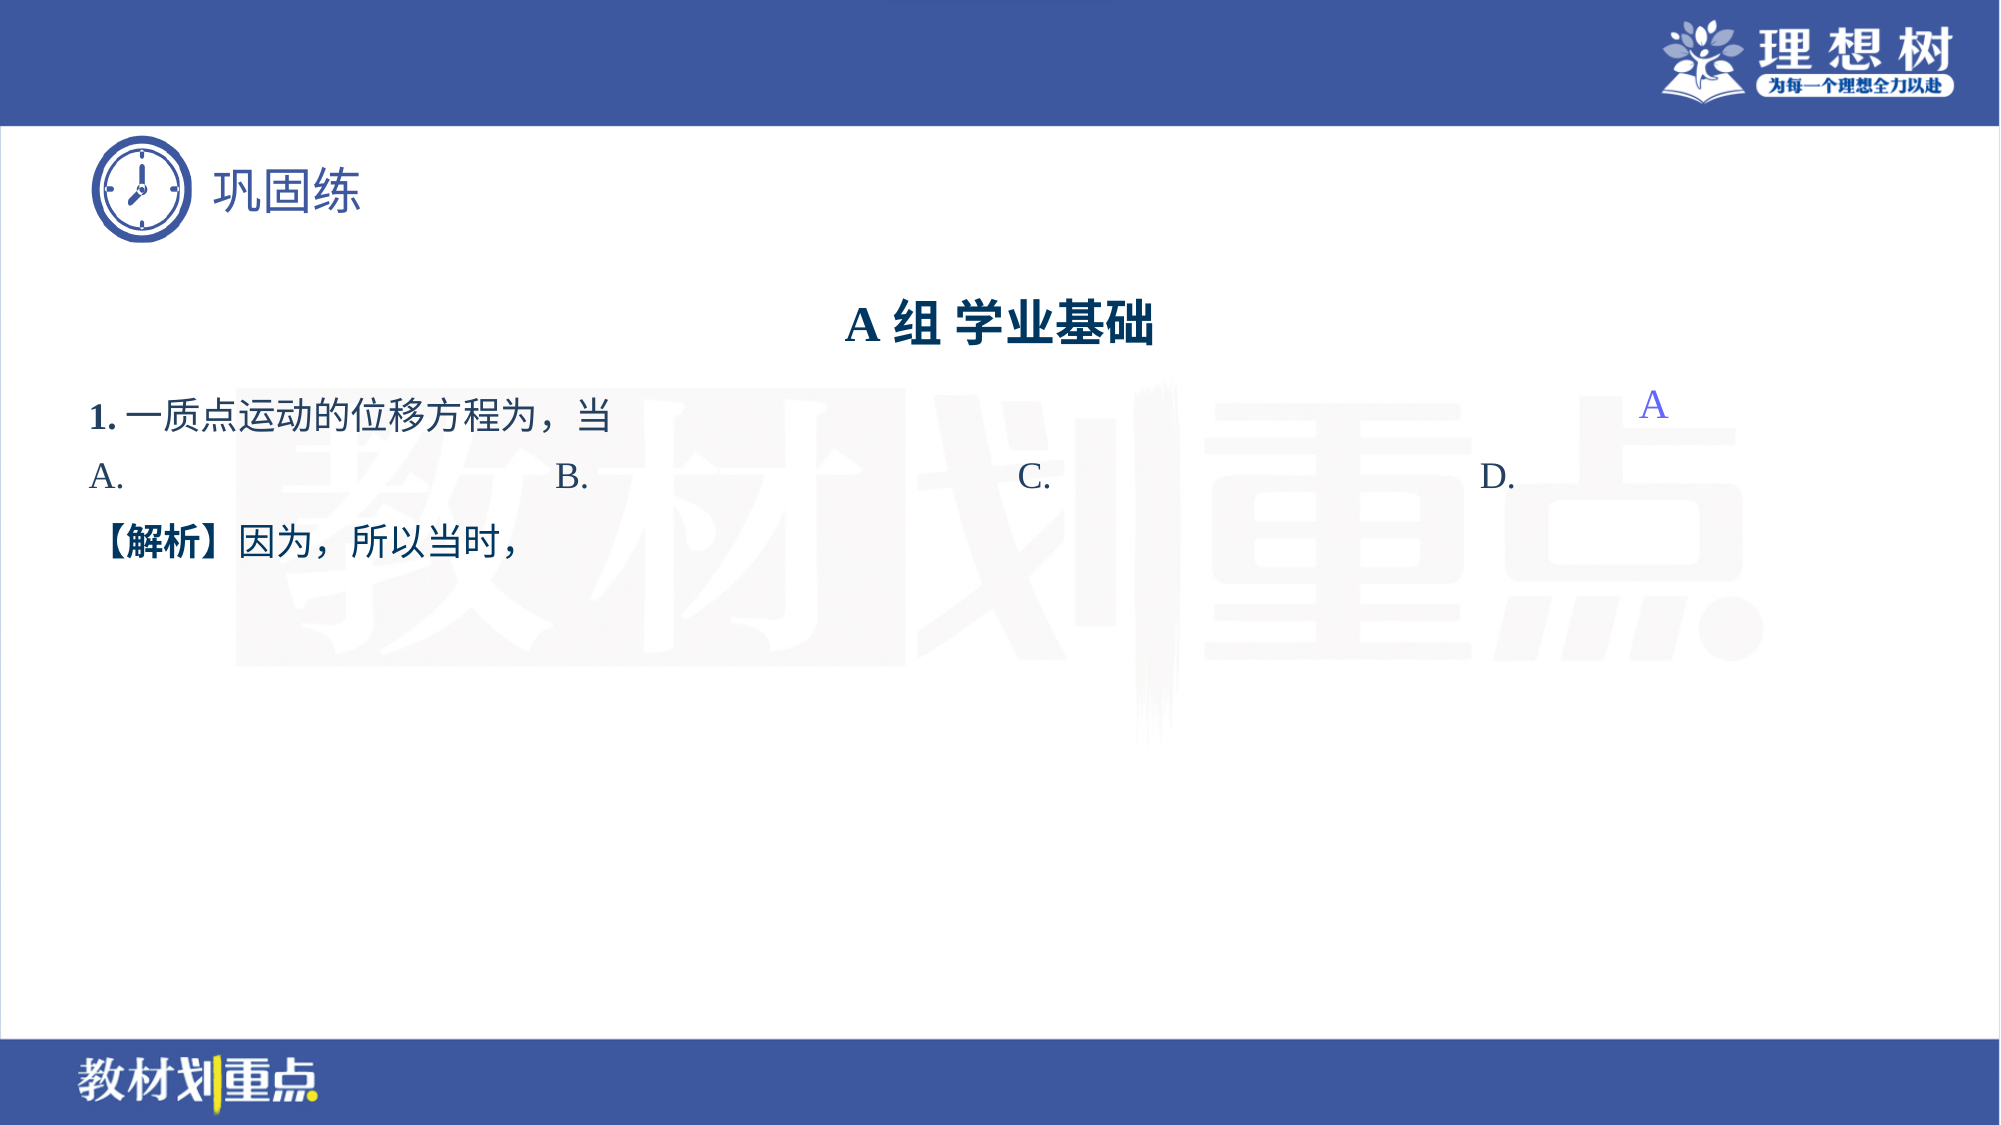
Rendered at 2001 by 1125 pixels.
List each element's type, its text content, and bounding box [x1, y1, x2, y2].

picture [0, 0, 2000, 1125]
text_box A组 学业基础 [88, 263, 1911, 411]
text_box A [1623, 375, 1684, 425]
text_box 巩固练 [212, 146, 509, 232]
